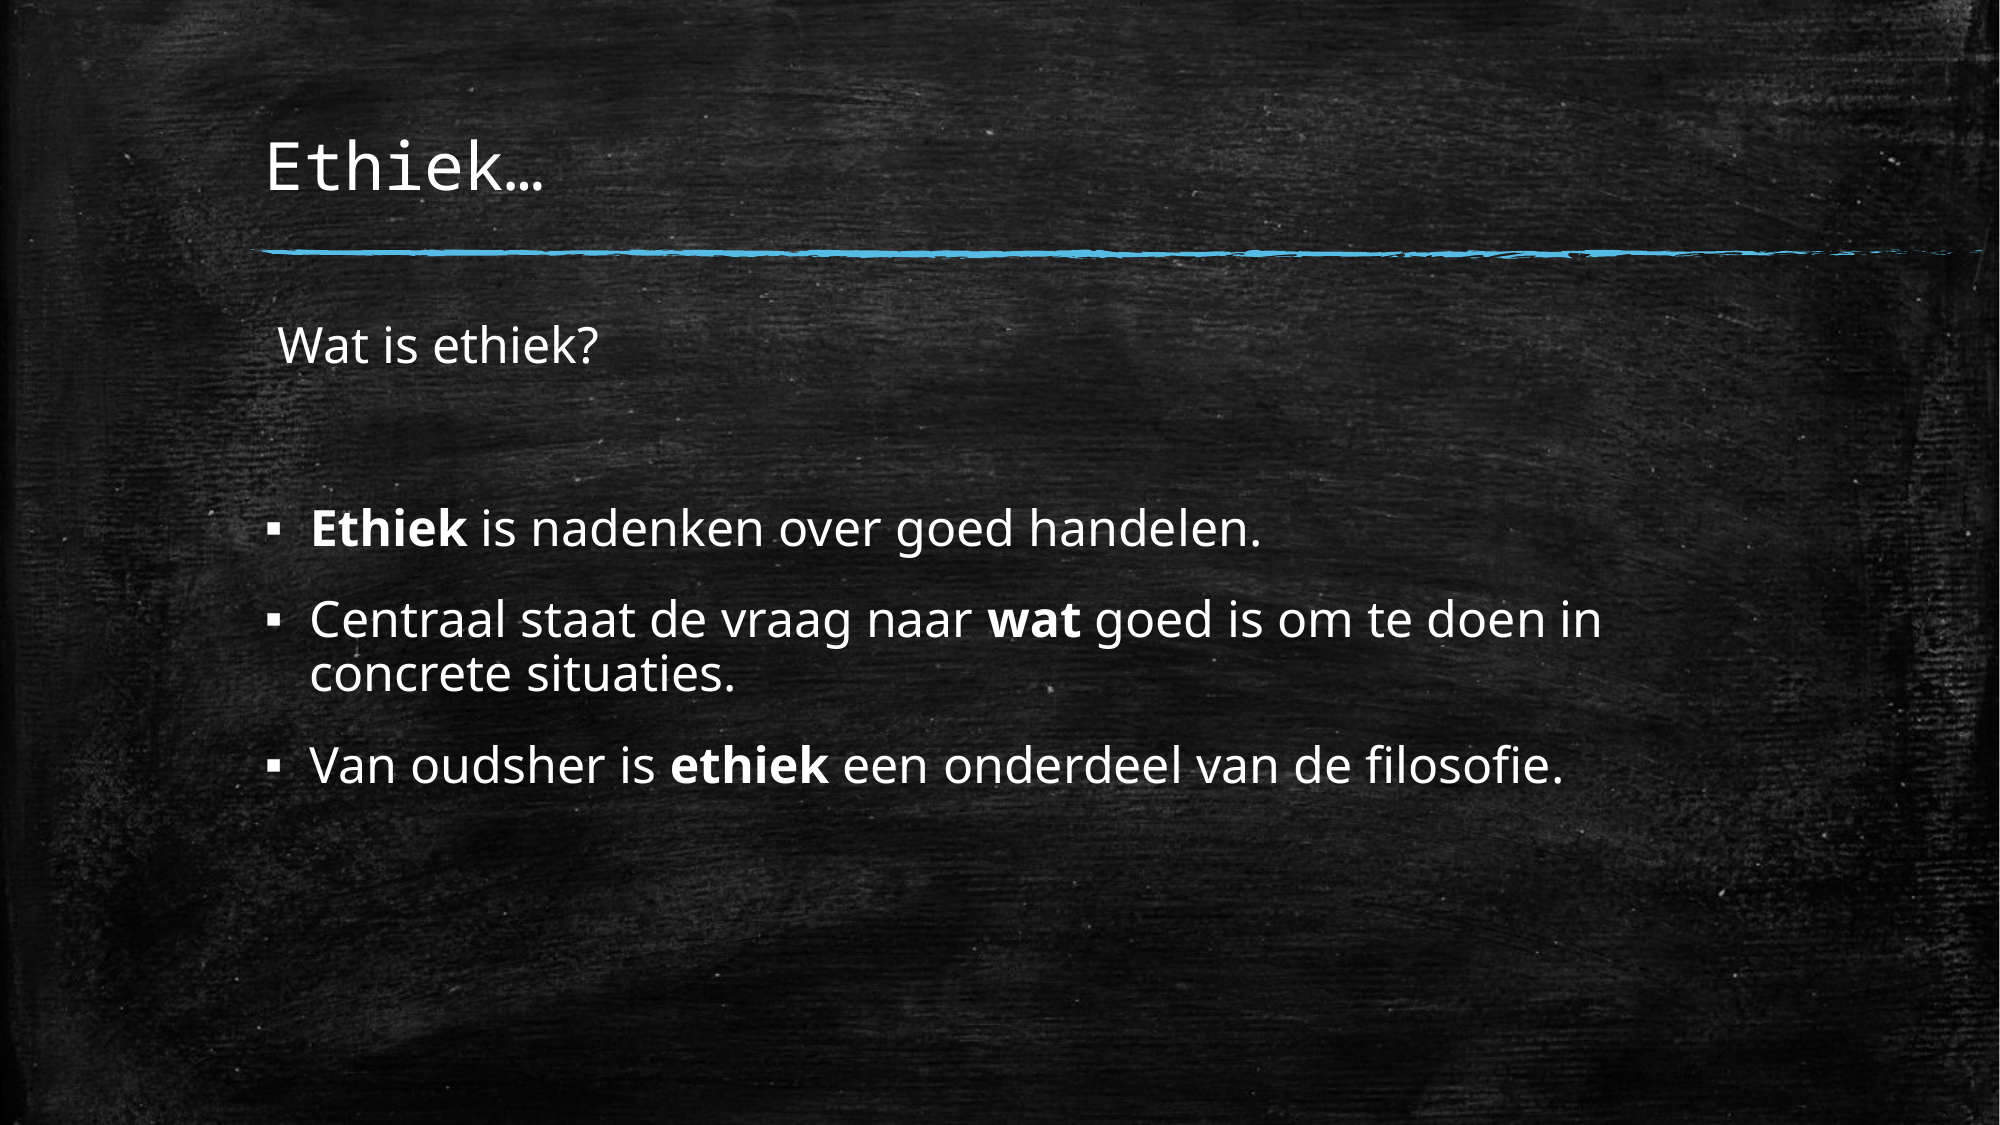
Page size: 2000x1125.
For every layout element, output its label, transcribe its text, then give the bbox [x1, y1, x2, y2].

list Wat is ethiek? Ethiek is nadenken over goed handelen. Centraal staat de vraag naar wat goed is om te doen in concrete situaties. Van oudsher is ethiek een onderdeel van de filosofie. [249, 312, 1750, 1013]
title Ethiek… [249, 45, 1750, 213]
